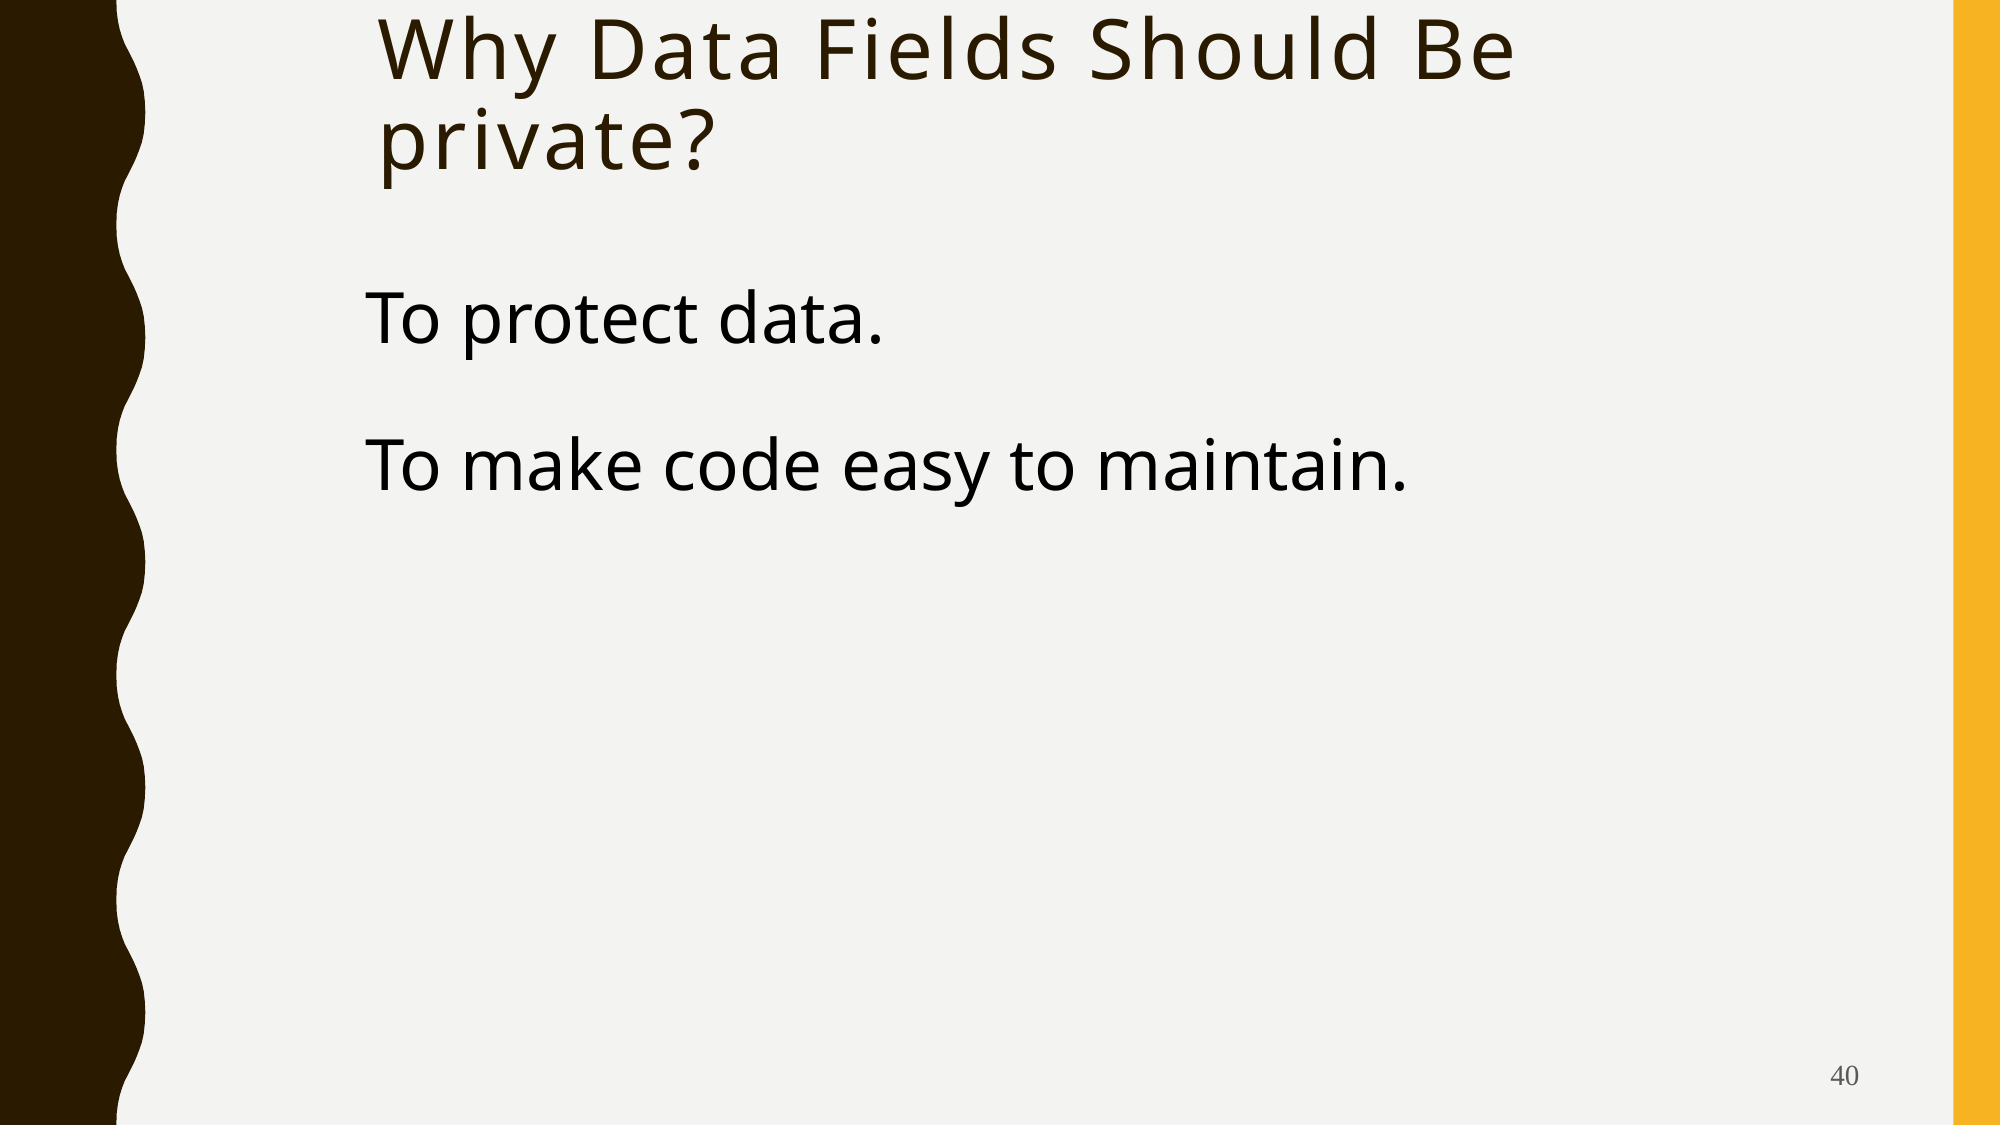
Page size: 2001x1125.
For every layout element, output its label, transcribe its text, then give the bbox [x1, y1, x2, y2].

list To protect data. To make code easy to maintain. [350, 275, 1638, 538]
title Why Data Fields Should Be private? [362, 0, 1638, 235]
slide_number 40 [1412, 1045, 1875, 1103]
